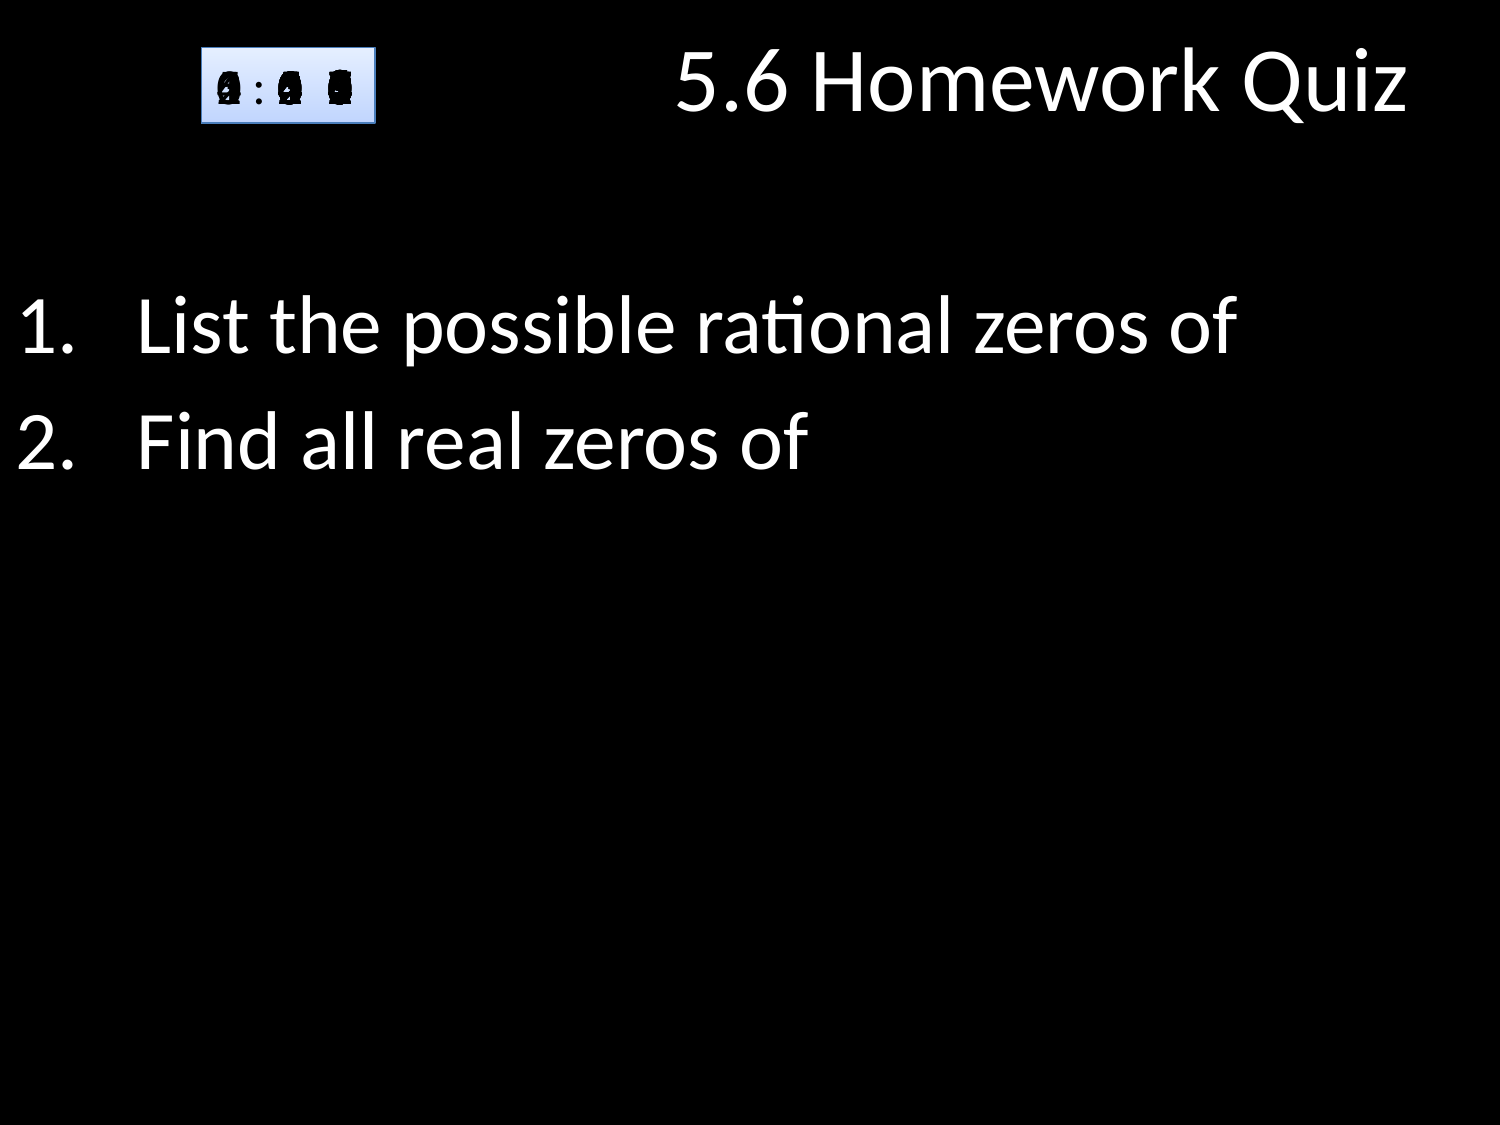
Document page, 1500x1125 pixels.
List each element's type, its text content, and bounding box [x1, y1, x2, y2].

text_box 0 [262, 47, 312, 123]
title 5.6 Homework Quiz [75, 0, 1425, 150]
text_box 0 [201, 47, 252, 123]
text_box [201, 47, 376, 124]
text_box : [252, 47, 262, 123]
text_box 9 [312, 47, 363, 123]
